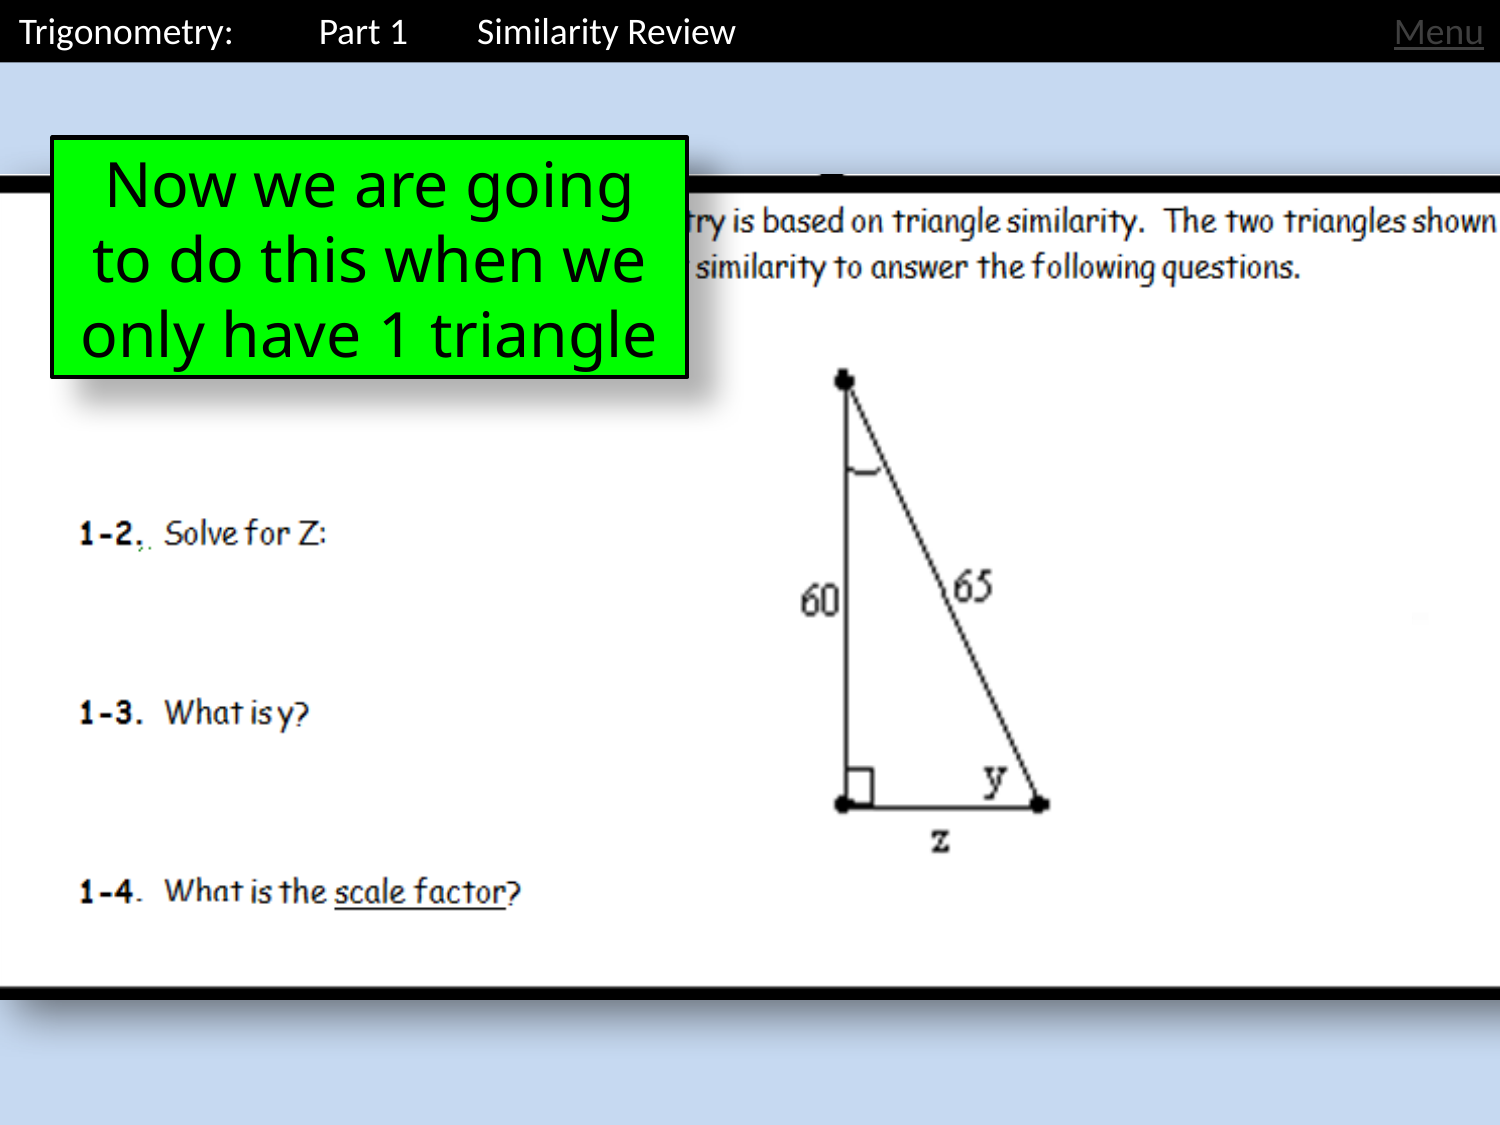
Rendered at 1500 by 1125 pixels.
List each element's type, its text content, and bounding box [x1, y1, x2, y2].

text_box Now we are going to do this when we only have 1 triangle [52, 137, 688, 172]
text_box Trigonometry: Part 1 Similarity Review [3, 0, 752, 60]
picture [0, 174, 1500, 1001]
text_box Menu [1379, 0, 1500, 60]
text_box [0, 0, 1500, 64]
